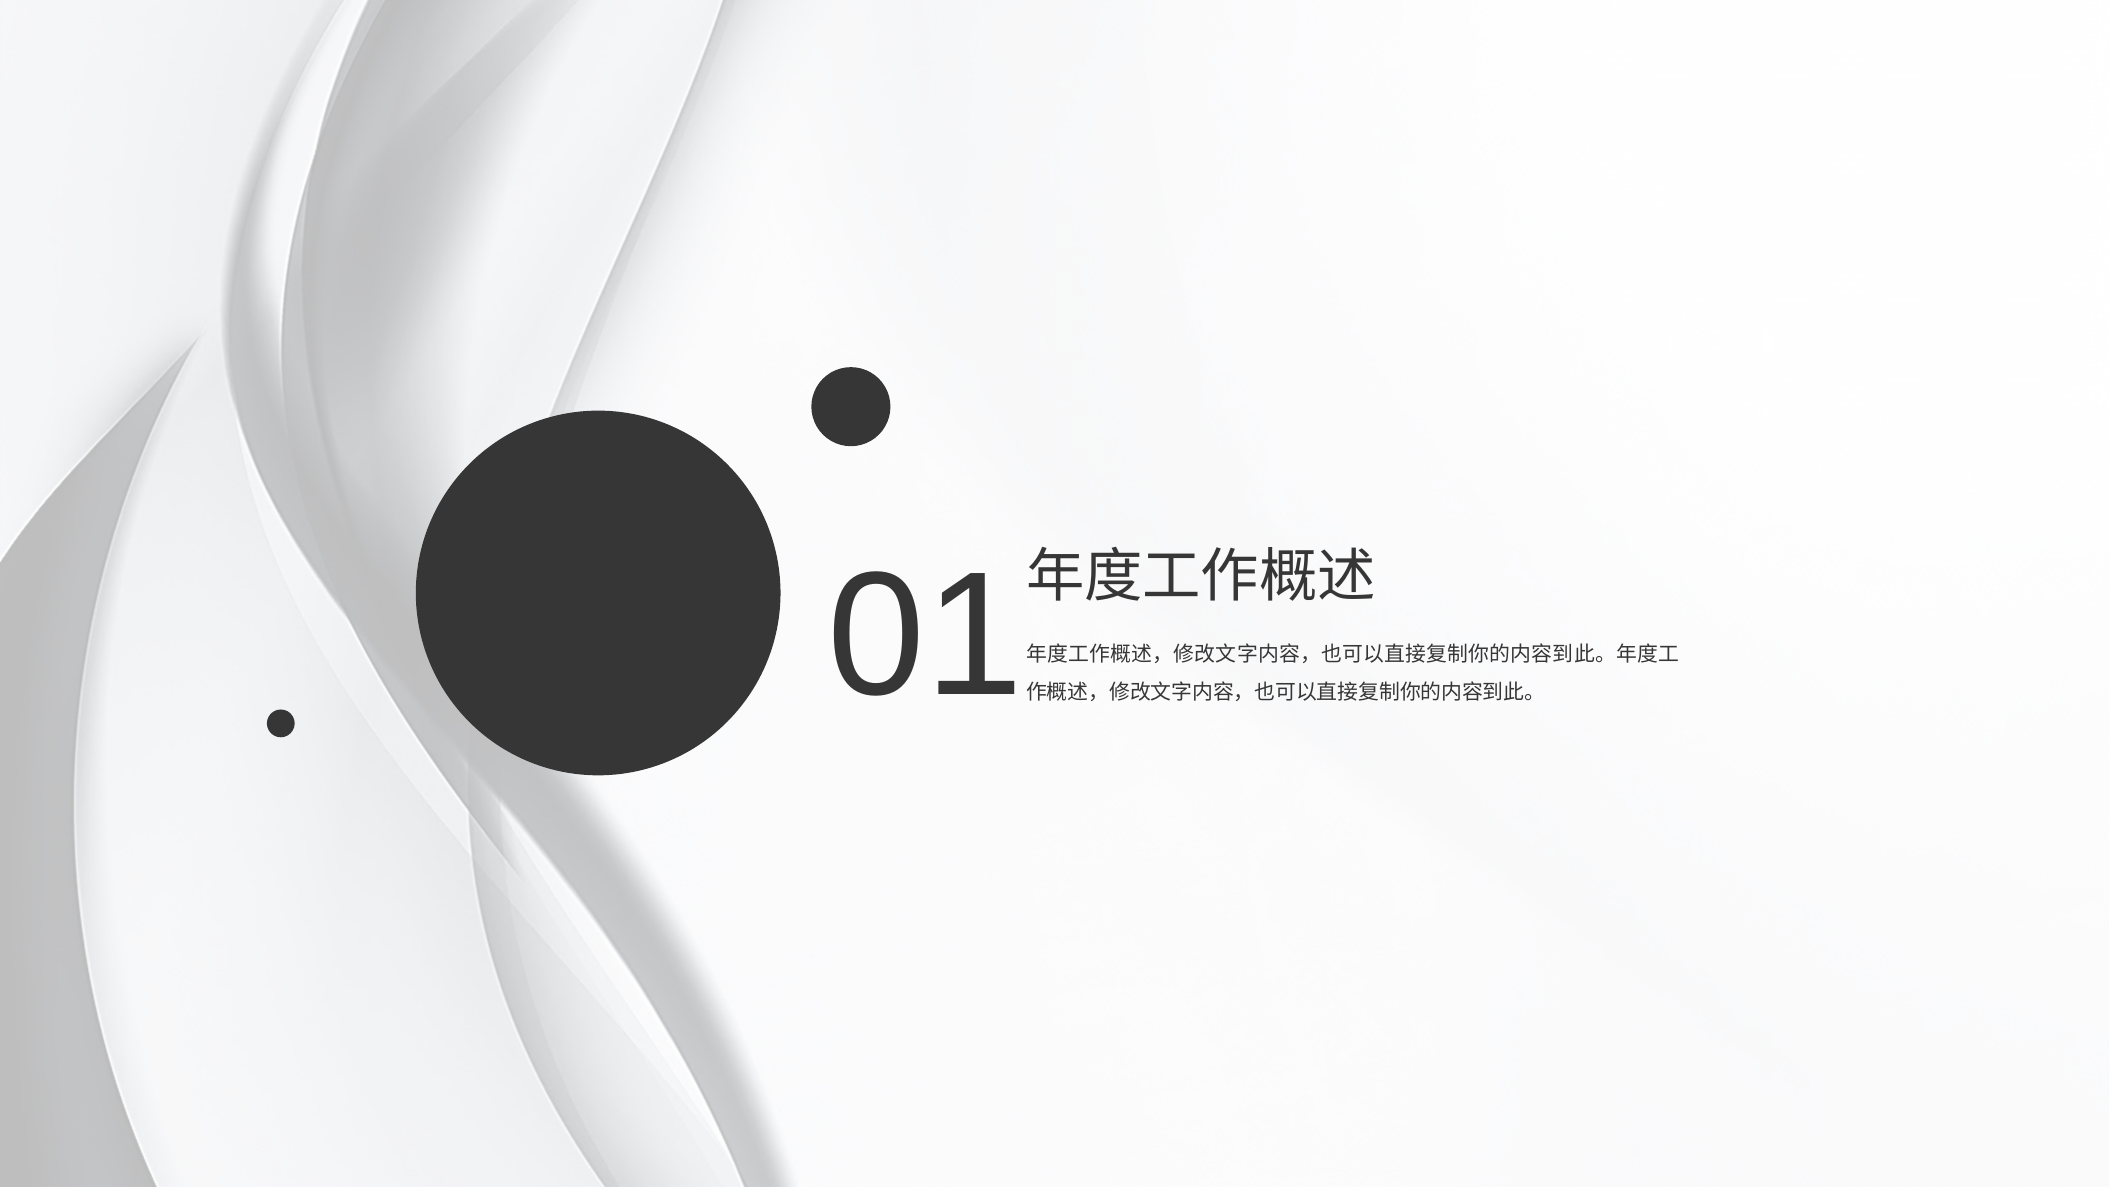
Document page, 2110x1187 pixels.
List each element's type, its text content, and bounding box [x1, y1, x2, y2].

text_box 01 [780, 511, 1070, 737]
text_box [811, 367, 891, 447]
text_box [415, 410, 780, 776]
text_box [266, 709, 295, 738]
text_box 年度工作概述 [1026, 537, 1495, 609]
text_box 年度工作概述，修改文字内容，也可以直接复制你的内容到此。年度工作概述，修改文字内容，也可以直接复制你的内容到此。 [1026, 628, 1679, 704]
